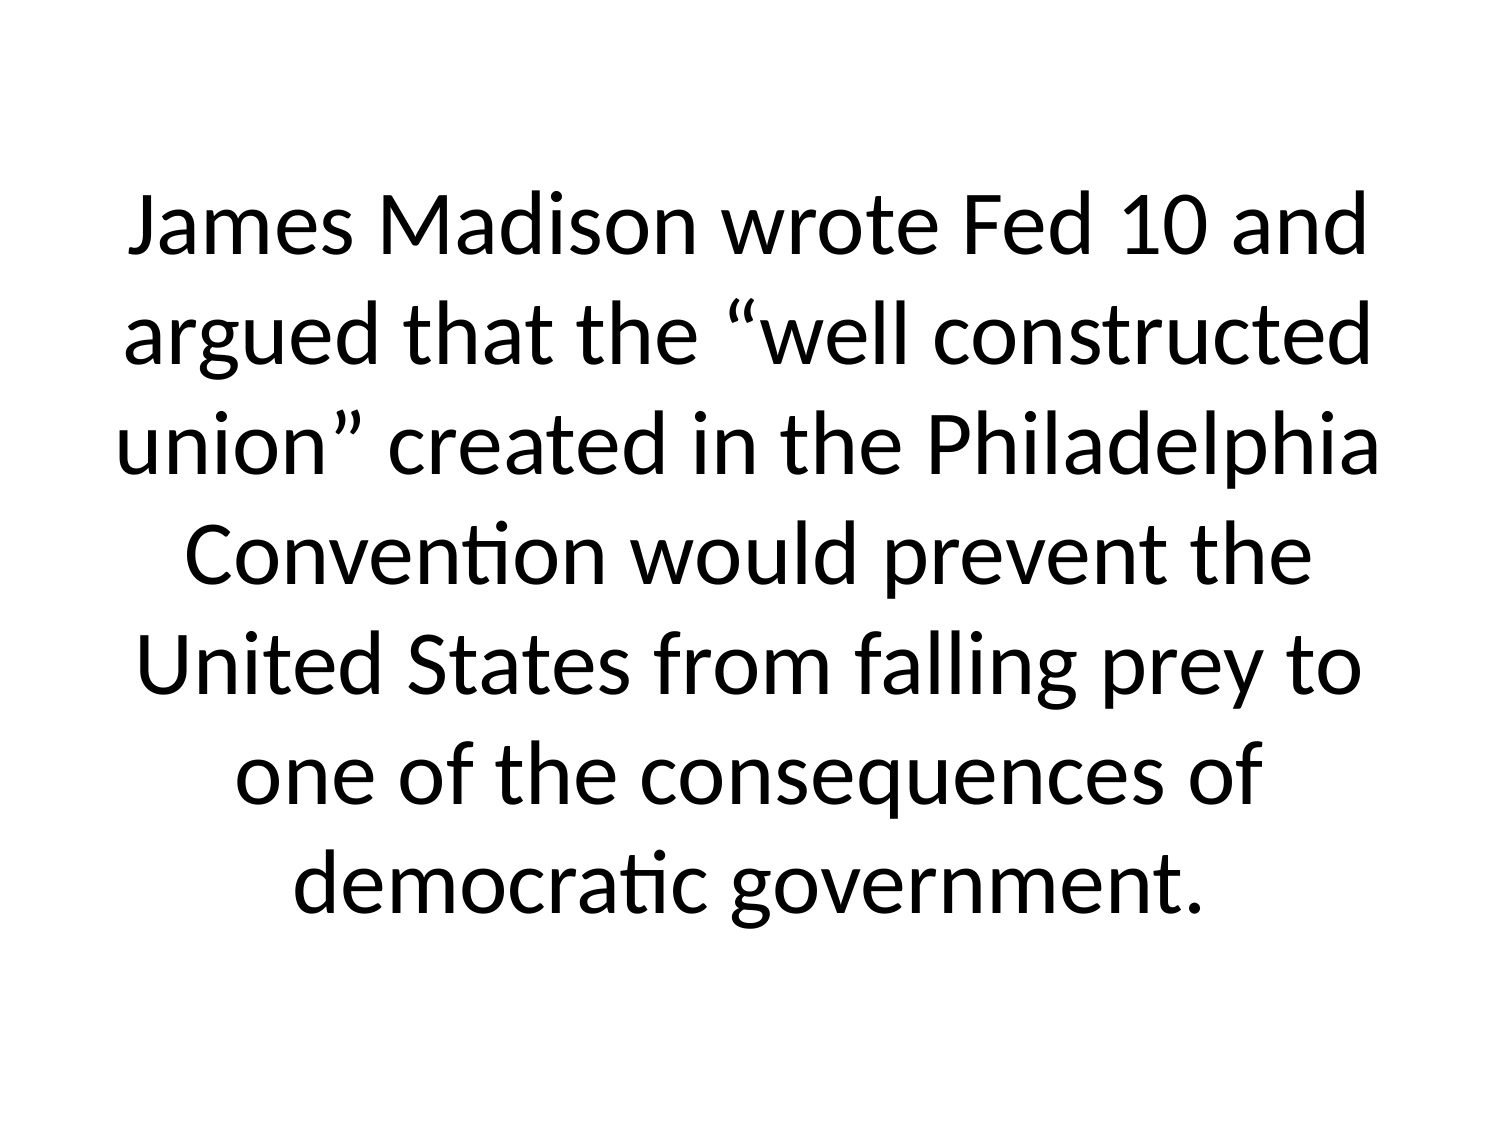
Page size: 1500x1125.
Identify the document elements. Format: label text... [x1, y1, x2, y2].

title James Madison wrote Fed 10 and argued that the “well constructed union” created in the Philadelphia Convention would prevent the United States from falling prey to one of the consequences of democratic government. [74, 44, 1426, 1051]
